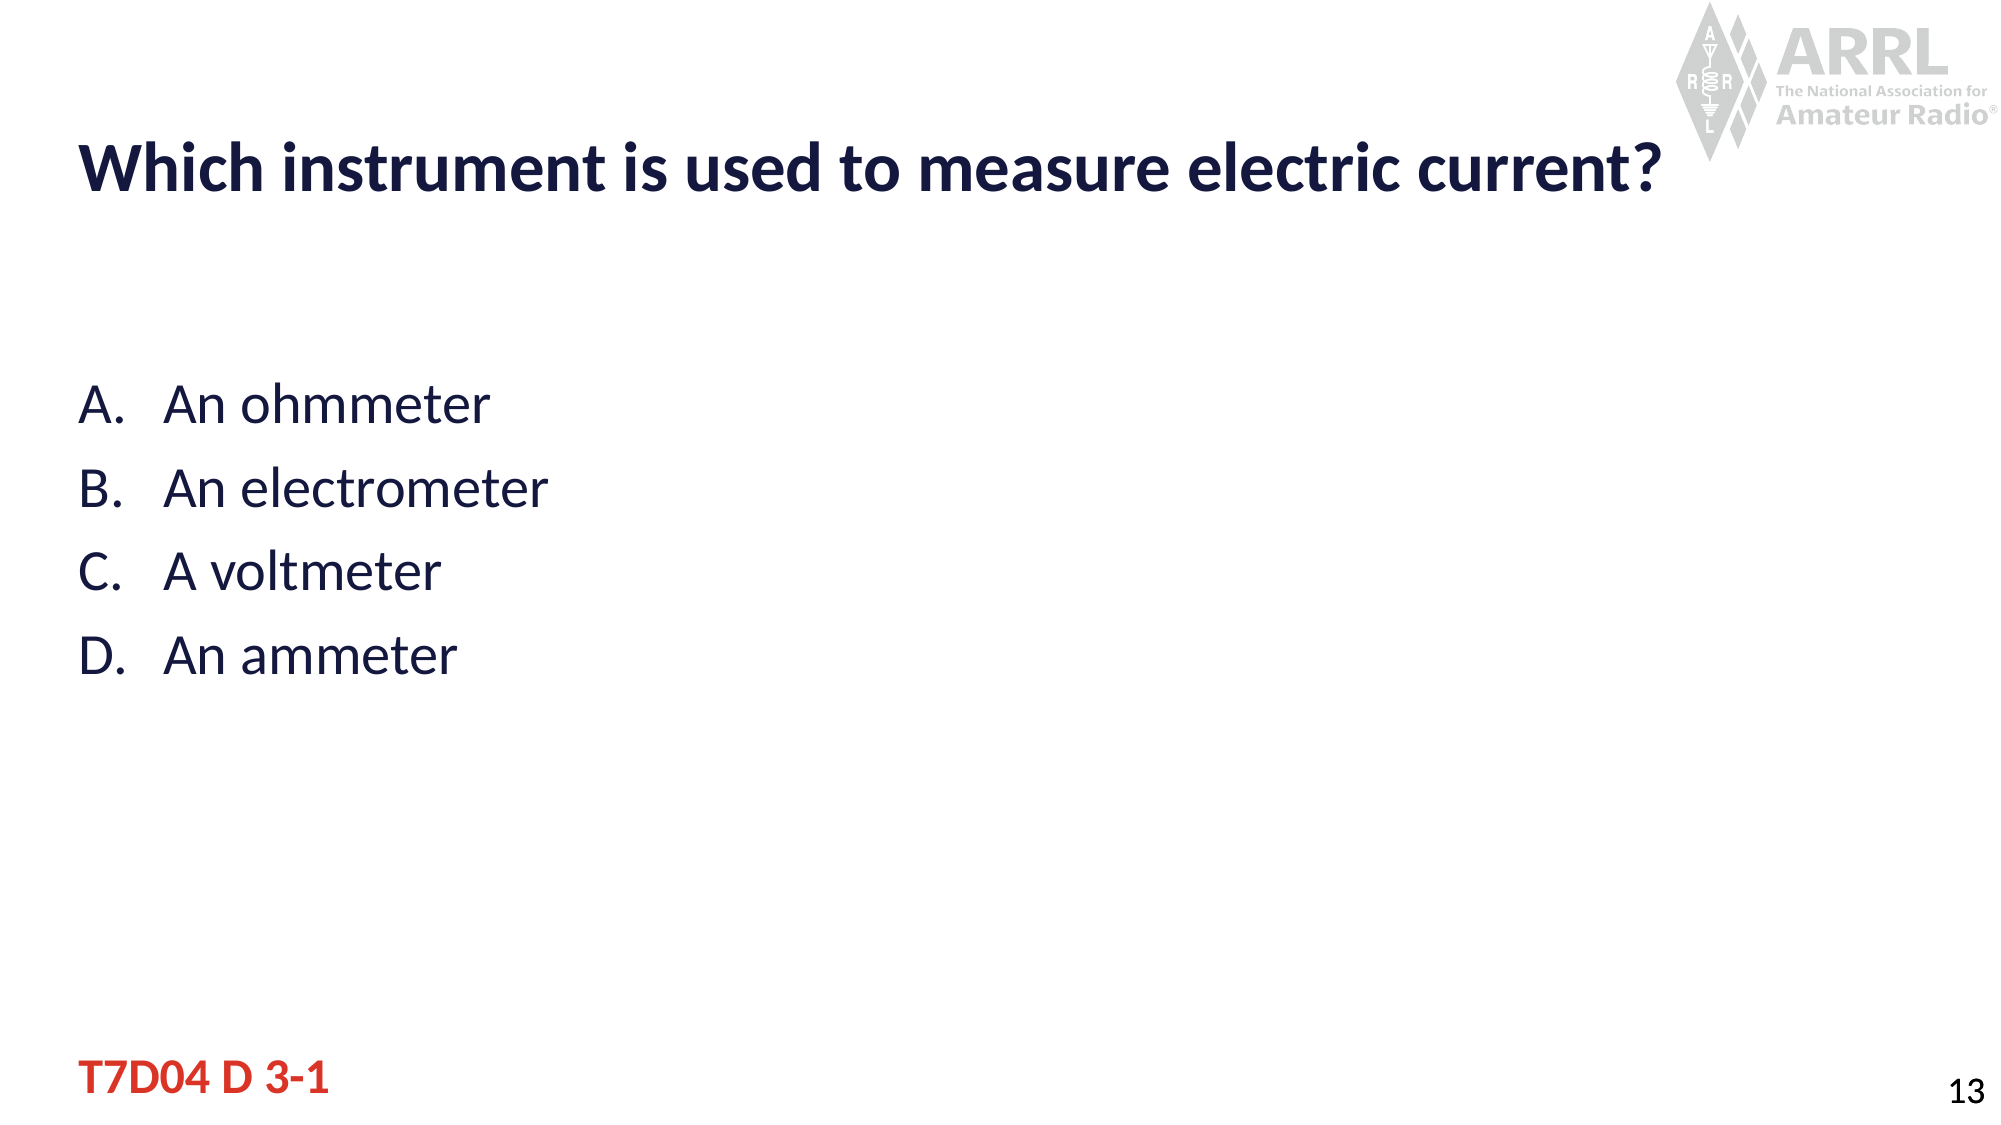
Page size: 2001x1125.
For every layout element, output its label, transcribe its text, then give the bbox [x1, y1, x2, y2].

title Which instrument is used to measure electric current? [63, 59, 1863, 278]
list An ohmmeter An electrometer A voltmeter An ammeter [63, 365, 1863, 989]
picture [1674, 0, 2000, 164]
text_box T7D04 D 3-1 [63, 1036, 921, 1112]
